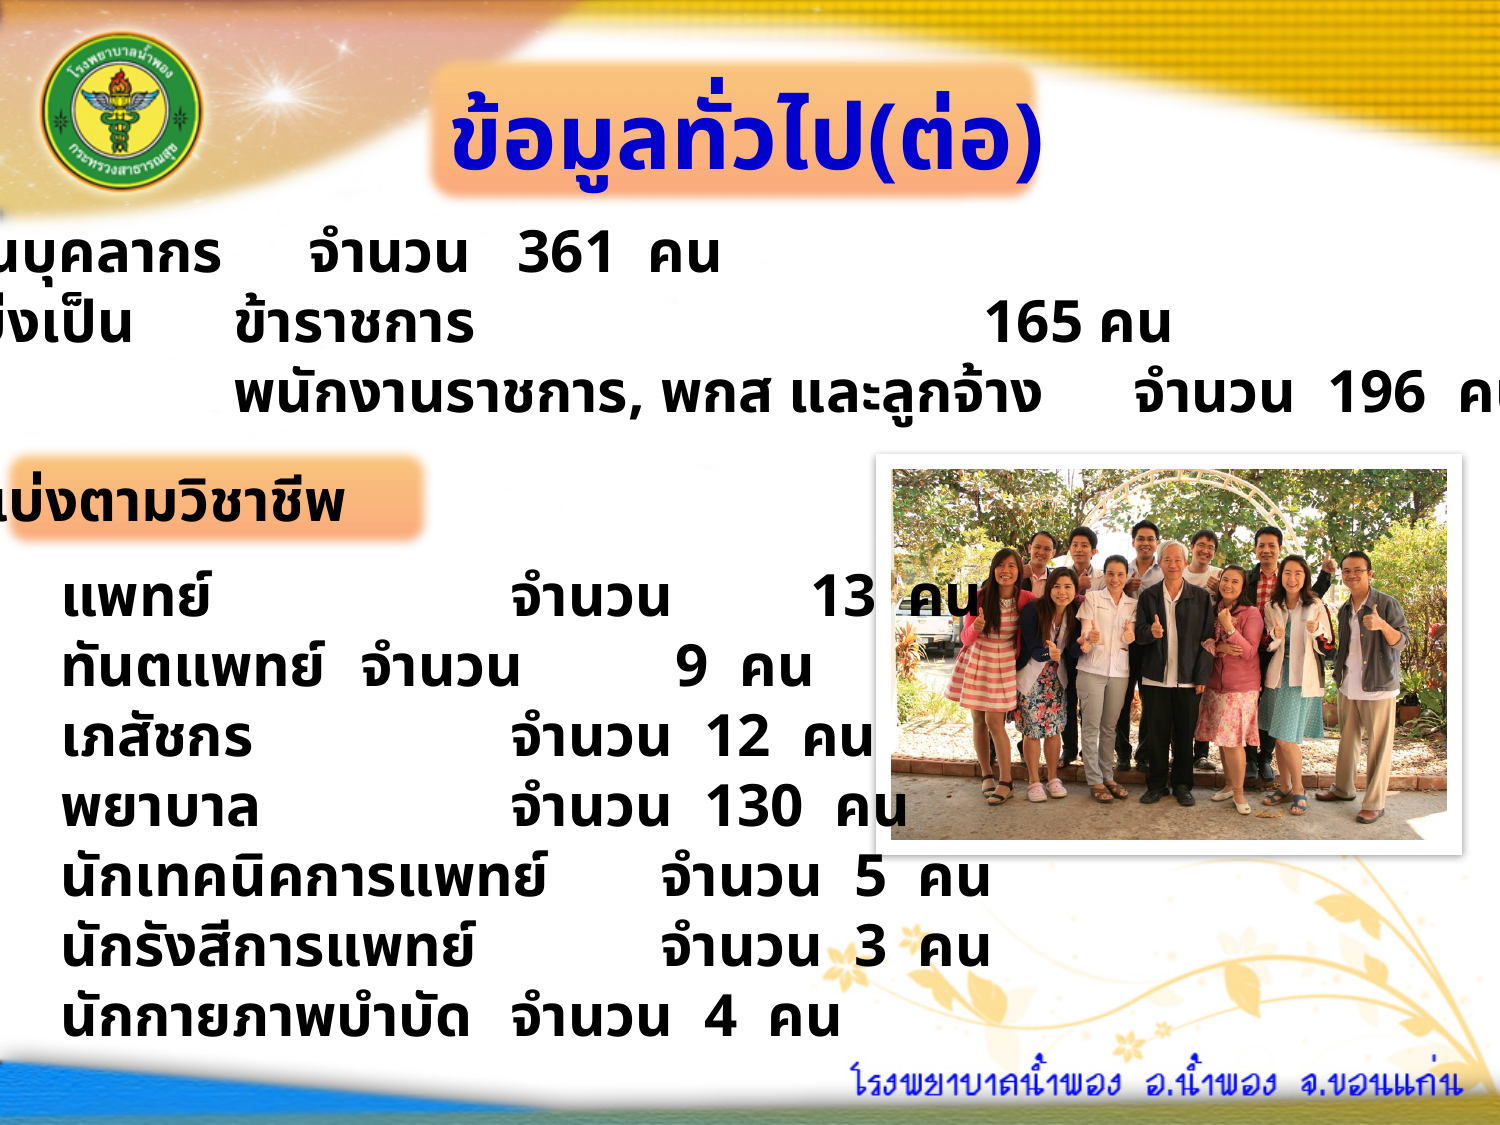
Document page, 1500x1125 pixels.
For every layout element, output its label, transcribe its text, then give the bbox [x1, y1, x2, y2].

picture [0, 0, 1500, 206]
text_box จำนวนบุคลากร จำนวน 361 คน แบ่งเป็น ข้าราชการ 165 คน พนักงานราชการ, พกส และลูกจ้าง จำนวน 196 คน [0, 206, 1500, 432]
picture [890, 468, 1448, 841]
picture [0, 432, 1500, 1125]
text_box แบ่งตามวิชาชีพ แพทย์ จำนวน 13 คน ทันตแพทย์ จำนวน 9 คน เภสัชกร จำนวน 12 คน พยาบาล จำนวน 130 คน นักเทคนิคการแพทย์ จำนวน 5 คน นักรังสีการแพทย์ จำนวน 3 คน นักกายภาพบำบัด จำนวน 4 คน [0, 456, 1009, 1056]
text_box ข้อมูลทั่วไป(ต่อ) [434, 70, 1059, 195]
